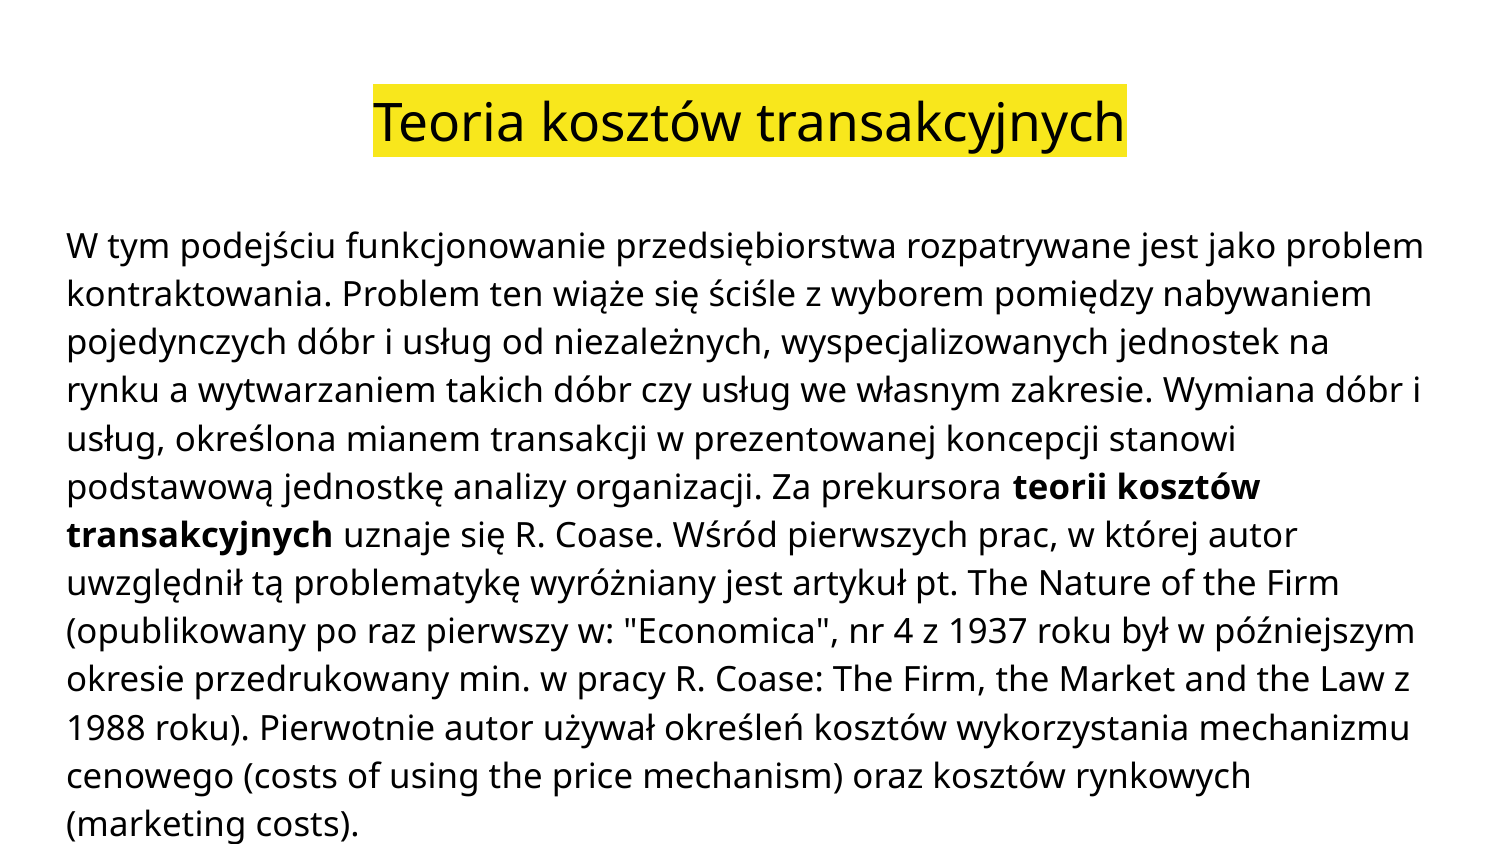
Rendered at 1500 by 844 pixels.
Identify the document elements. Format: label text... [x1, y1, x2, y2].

title Teoria kosztów transakcyjnych [51, 72, 1449, 167]
list W tym podejściu funkcjonowanie przedsiębiorstwa rozpatrywane jest jako problem kontraktowania. Problem ten wiąże się ściśle z wyborem pomiędzy nabywaniem pojedynczych dóbr i usług od niezależnych, wyspecjalizowanych jednostek na rynku a wytwarzaniem takich dóbr czy usług we własnym zakresie. Wymiana dóbr i usług, określona mianem transakcji w prezentowanej koncepcji stanowi podstawową jednostkę analizy organizacji. Za prekursora teorii kosztów transakcyjnych uznaje się R. Coase. Wśród pierwszych prac, w której autor uwzględnił tą problematykę wyróżniany jest artykuł pt. The Nature of the Firm (opublikowany po raz pierwszy w: "Economica", nr 4 z 1937 roku był w późniejszym okresie przedrukowany min. w pracy R. Coase: The Firm, the Market and the Law z 1988 roku). Pierwotnie autor używał określeń kosztów wykorzystania mechanizmu cenowego (costs of using the price mechanism) oraz kosztów rynkowych (marketing costs). [51, 202, 1449, 844]
